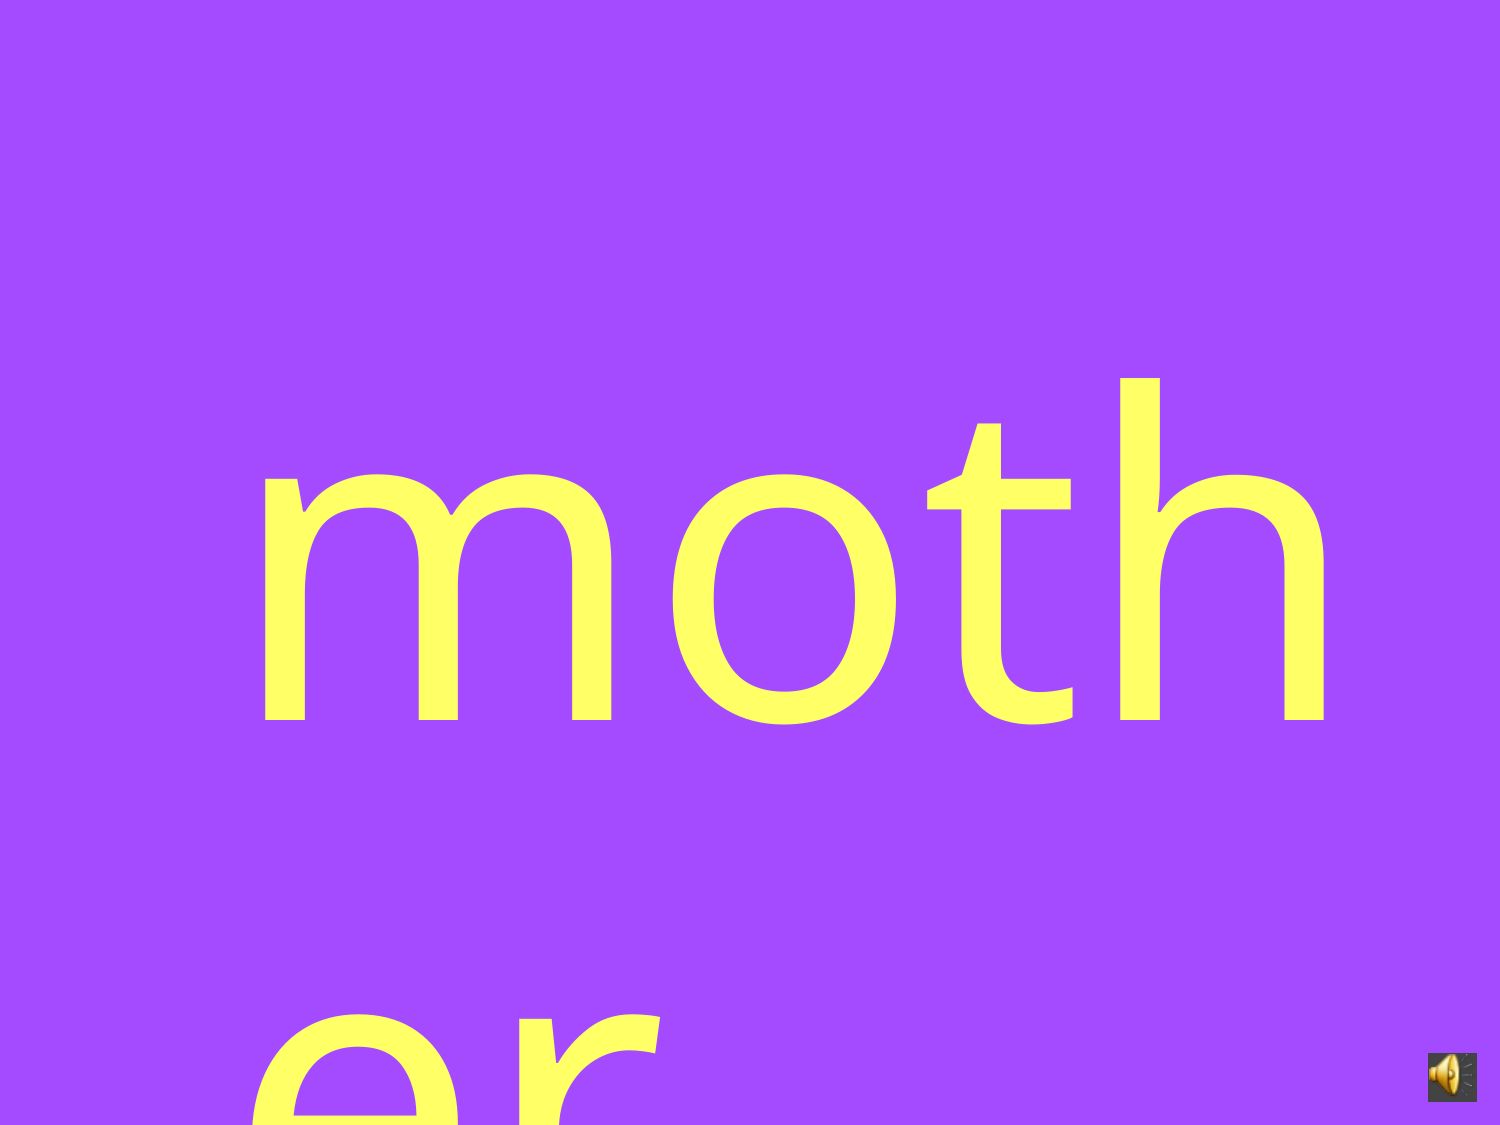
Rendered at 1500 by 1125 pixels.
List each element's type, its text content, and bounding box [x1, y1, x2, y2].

subtitle mother [212, 262, 1450, 763]
picture [1427, 1052, 1478, 1103]
